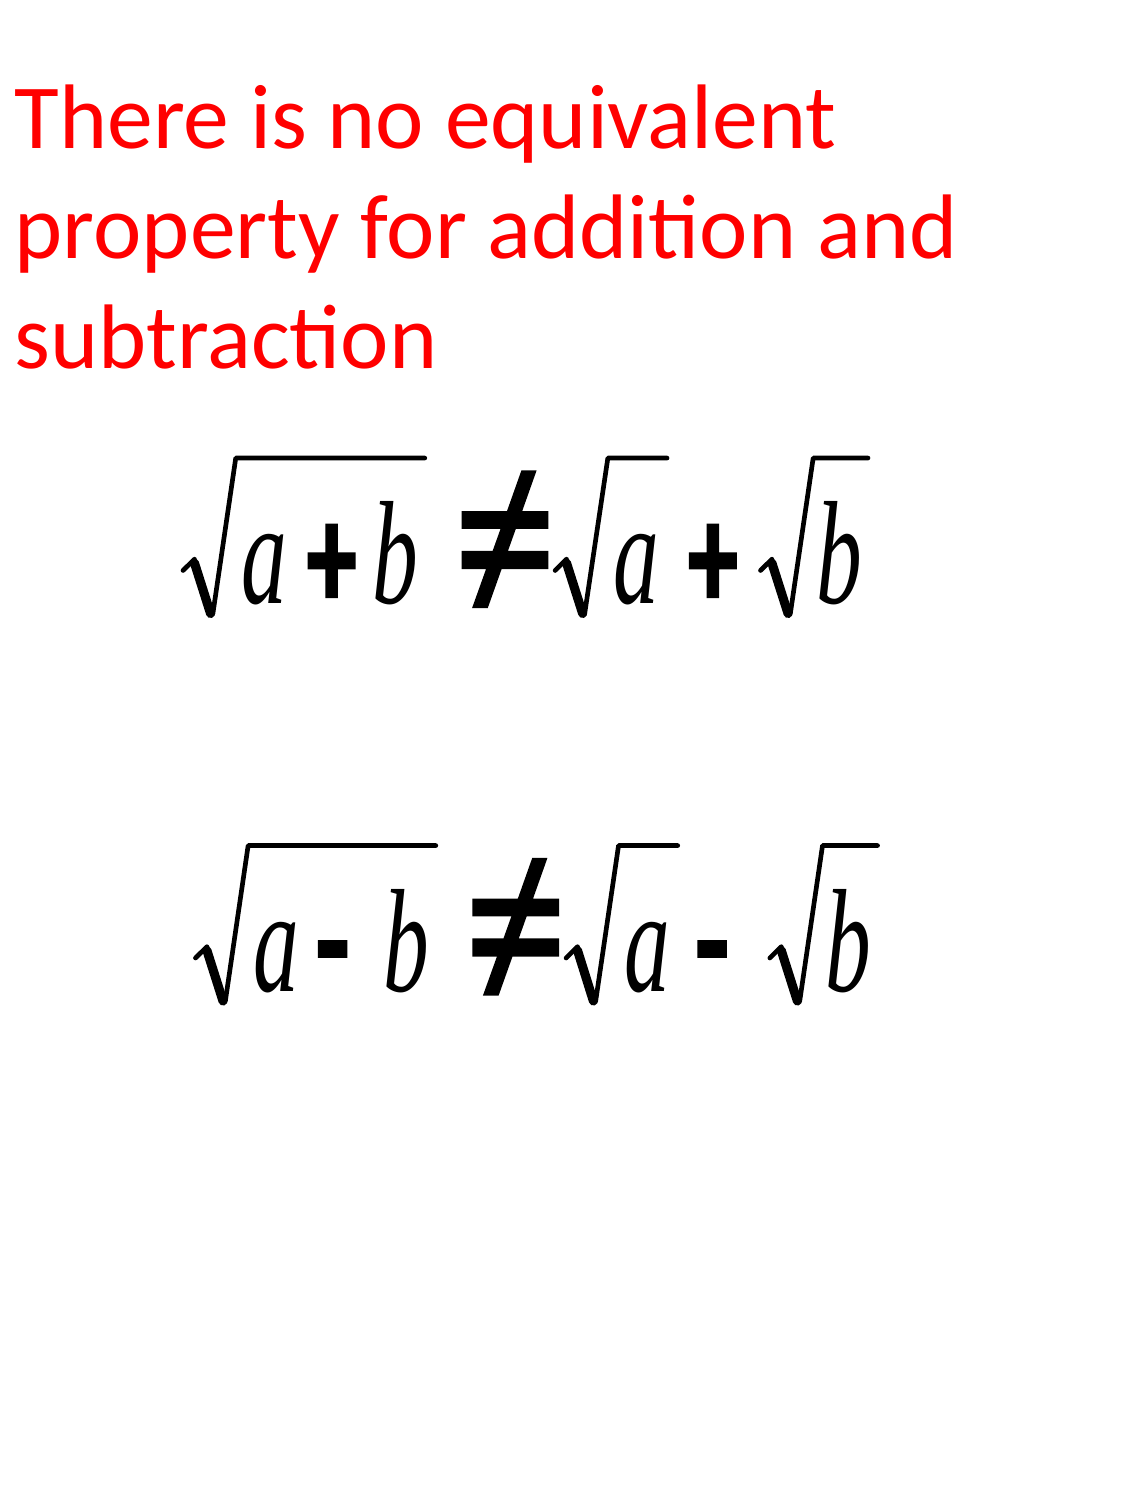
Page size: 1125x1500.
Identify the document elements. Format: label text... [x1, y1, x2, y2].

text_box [162, 412, 895, 663]
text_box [174, 799, 899, 1051]
text_box There is no equivalent property for addition and subtraction [0, 49, 1125, 395]
